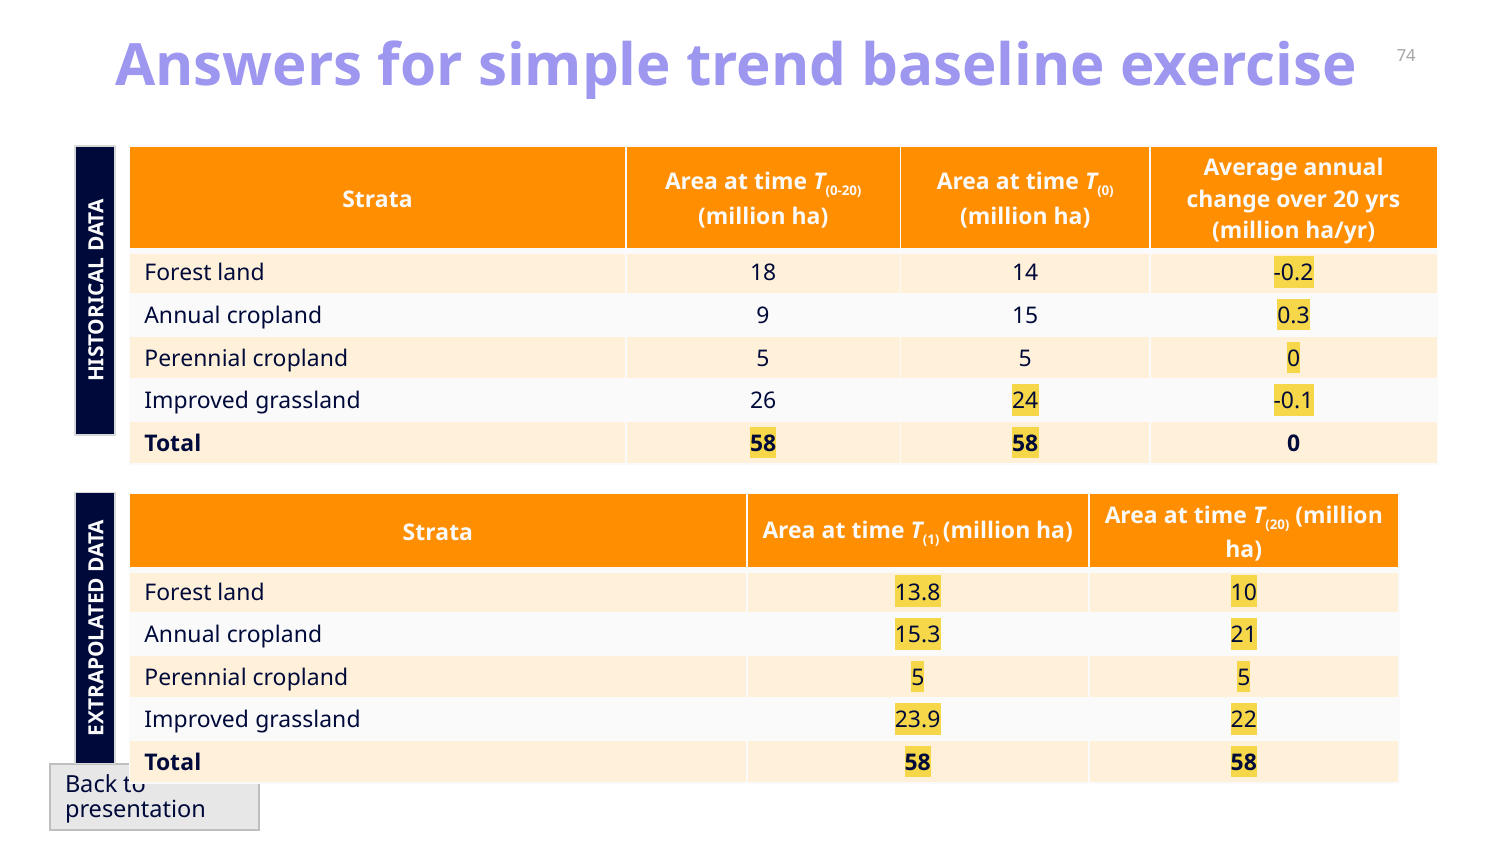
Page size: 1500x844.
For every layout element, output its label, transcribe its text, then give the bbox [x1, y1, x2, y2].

table_cell 58 [627, 422, 900, 463]
text_box Extrapolated data [75, 492, 115, 764]
table_header Area at time T(1) (million ha) [748, 494, 1088, 567]
table_cell 5 [627, 337, 900, 378]
table_cell 5 [901, 337, 1149, 378]
table_header Strata [130, 494, 746, 567]
table_cell 13.8 [748, 573, 1088, 612]
table_cell Perennial cropland [130, 656, 746, 697]
table_cell 0.3 [1151, 294, 1437, 335]
table_cell 21 [1090, 614, 1398, 654]
table_cell Annual cropland [130, 294, 625, 335]
table_cell 5 [1090, 656, 1398, 697]
table_cell 58 [748, 741, 1088, 782]
table_cell 14 [901, 254, 1149, 293]
table_cell -0.2 [1151, 254, 1437, 293]
table_cell -0.1 [1151, 379, 1437, 420]
table_cell 58 [901, 422, 1149, 463]
table_cell Total [130, 422, 625, 463]
table_header Strata [130, 147, 625, 248]
table_cell 0 [1151, 337, 1437, 378]
table_cell Improved grassland [130, 379, 625, 420]
table_cell Total [130, 741, 746, 782]
table_cell 10 [1090, 573, 1398, 612]
table_header Area at time T(0) (million ha) [901, 147, 1149, 248]
table_cell Forest land [130, 573, 746, 612]
table_cell Forest land [130, 254, 625, 293]
table_cell 22 [1090, 699, 1398, 739]
text_box [74, 779, 259, 817]
table_header Average annual change over 20 yrs (million ha/yr) [1151, 147, 1437, 248]
table_header Area at time T(0-20) (million ha) [627, 147, 900, 248]
table_cell 24 [901, 379, 1149, 420]
table_cell Perennial cropland [130, 337, 625, 378]
table_cell Annual cropland [130, 614, 746, 654]
title Answers for simple trend baseline exercise [100, 22, 1438, 111]
table_cell 18 [627, 254, 900, 293]
table_cell Improved grassland [130, 699, 746, 739]
text_box Historical data [75, 145, 115, 436]
table_cell 0 [1151, 422, 1437, 463]
table_cell 5 [748, 656, 1088, 697]
table_cell 26 [627, 379, 900, 420]
list Back to presentation [50, 764, 259, 831]
table_cell 58 [1090, 741, 1398, 782]
table_cell 15 [901, 294, 1149, 335]
table_cell 9 [627, 294, 900, 335]
table_cell 23.9 [748, 699, 1088, 739]
table_header Area at time T(20) (million ha) [1090, 494, 1398, 567]
table_cell 15.3 [748, 614, 1088, 654]
